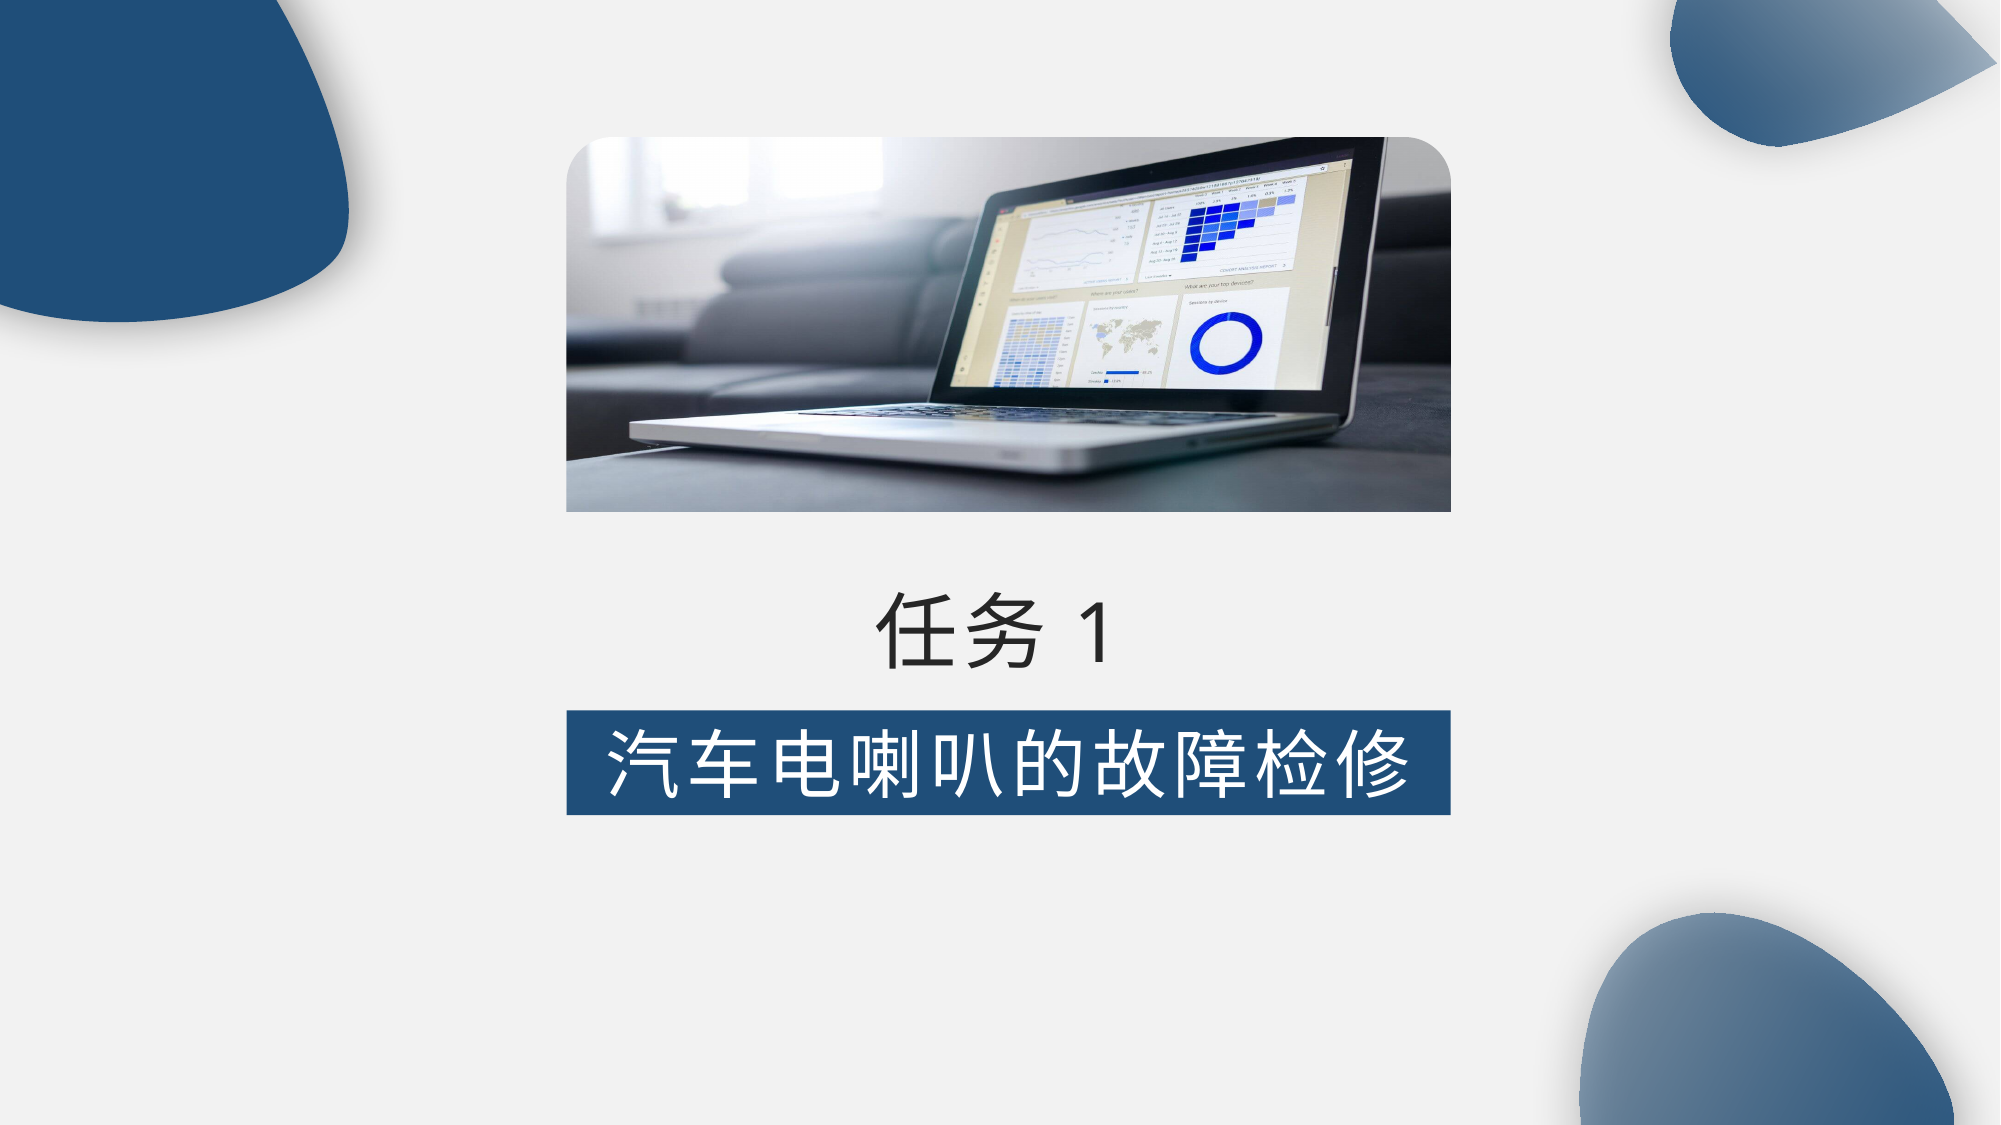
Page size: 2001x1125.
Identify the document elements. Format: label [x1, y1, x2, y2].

text_box [566, 137, 1452, 817]
text_box [1669, 0, 1999, 148]
text_box [0, 0, 350, 324]
text_box [1578, 911, 1955, 1125]
